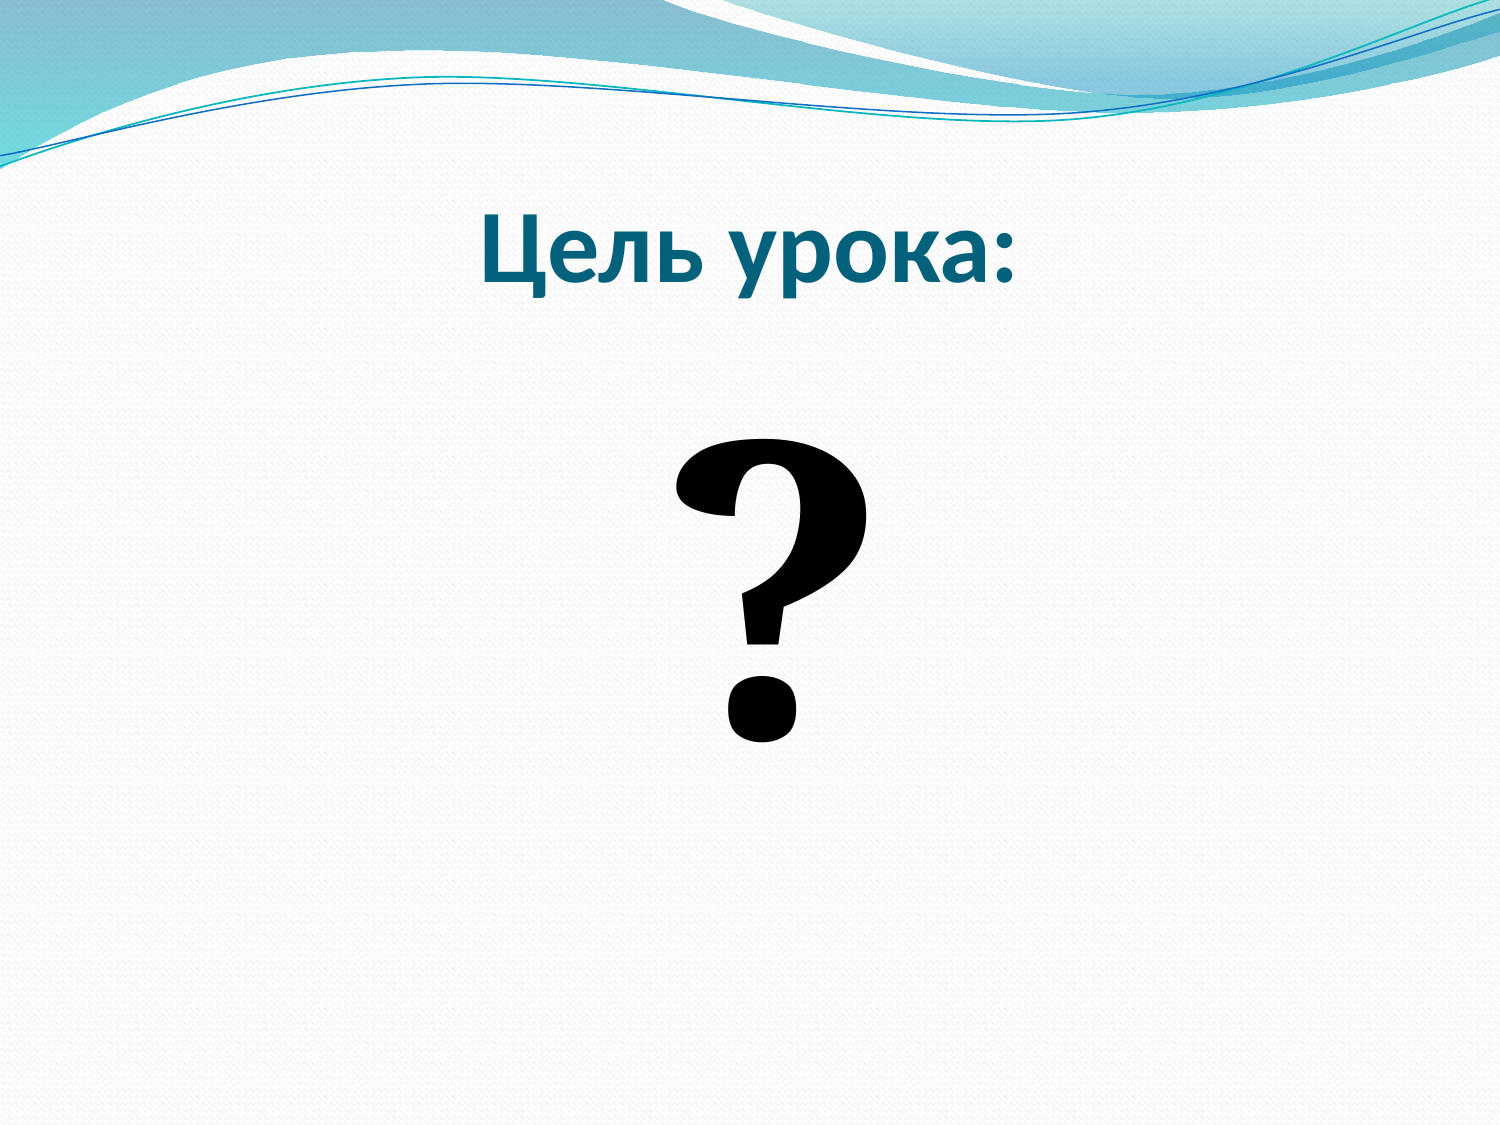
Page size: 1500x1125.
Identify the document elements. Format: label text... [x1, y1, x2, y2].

title Цель урока: [75, 115, 1425, 303]
list ? [75, 317, 1425, 1038]
